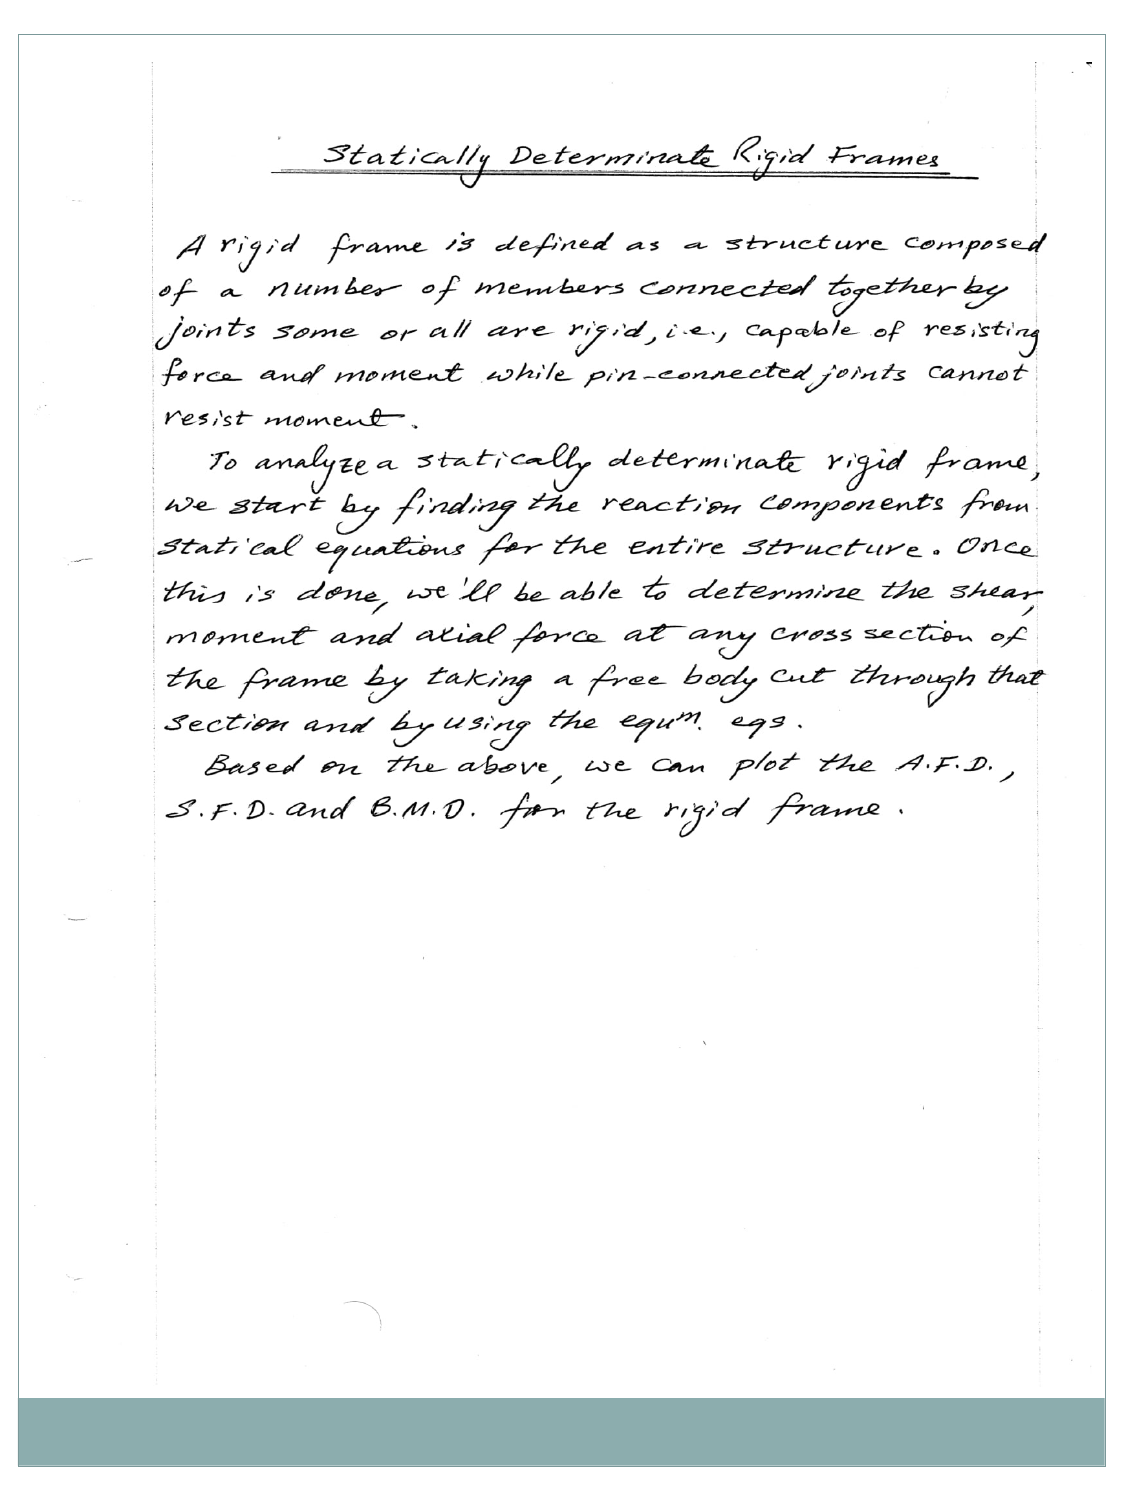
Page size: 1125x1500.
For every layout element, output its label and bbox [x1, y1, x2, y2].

picture [34, 62, 1092, 1388]
